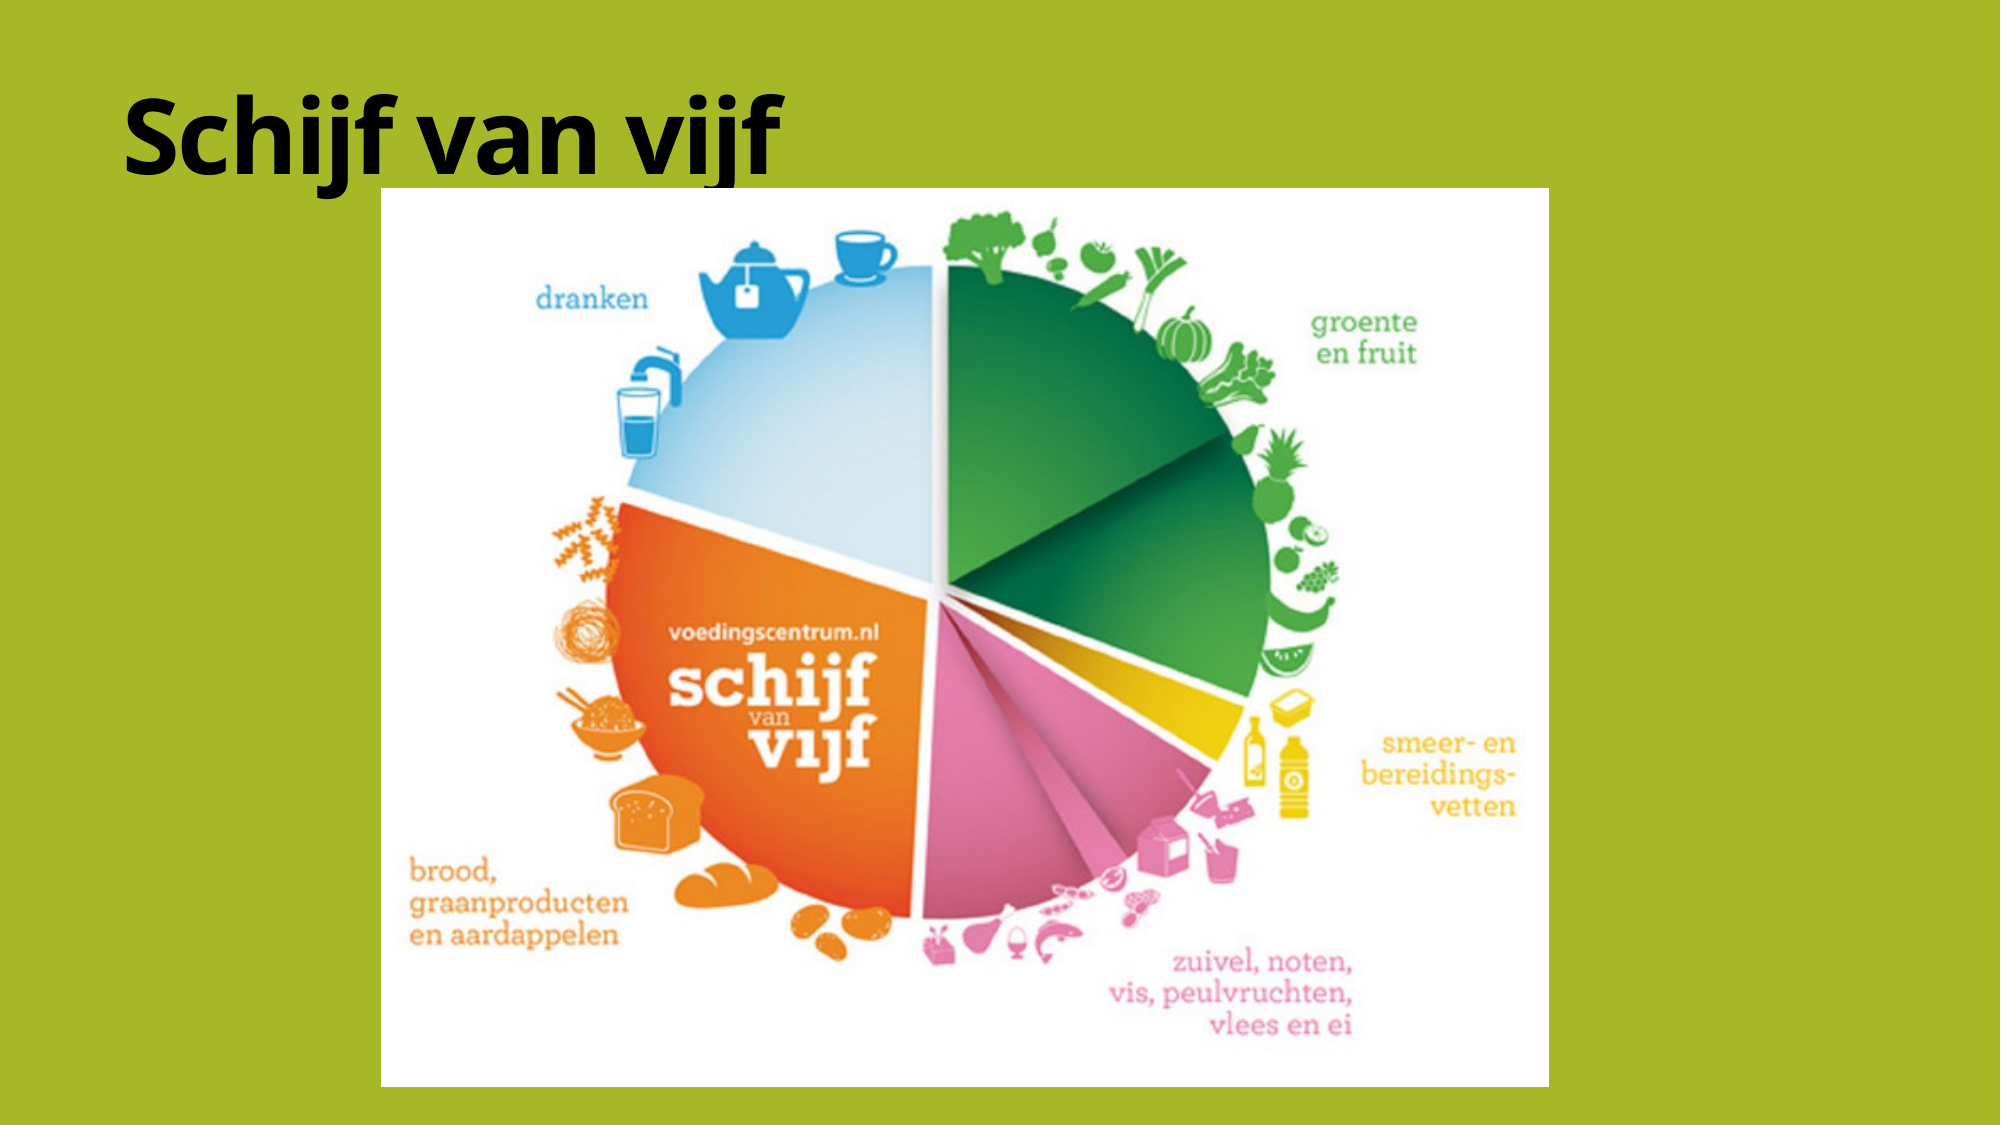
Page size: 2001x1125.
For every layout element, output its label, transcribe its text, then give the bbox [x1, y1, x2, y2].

title Schijf van vijf [107, 81, 1875, 204]
picture [381, 188, 1549, 1087]
